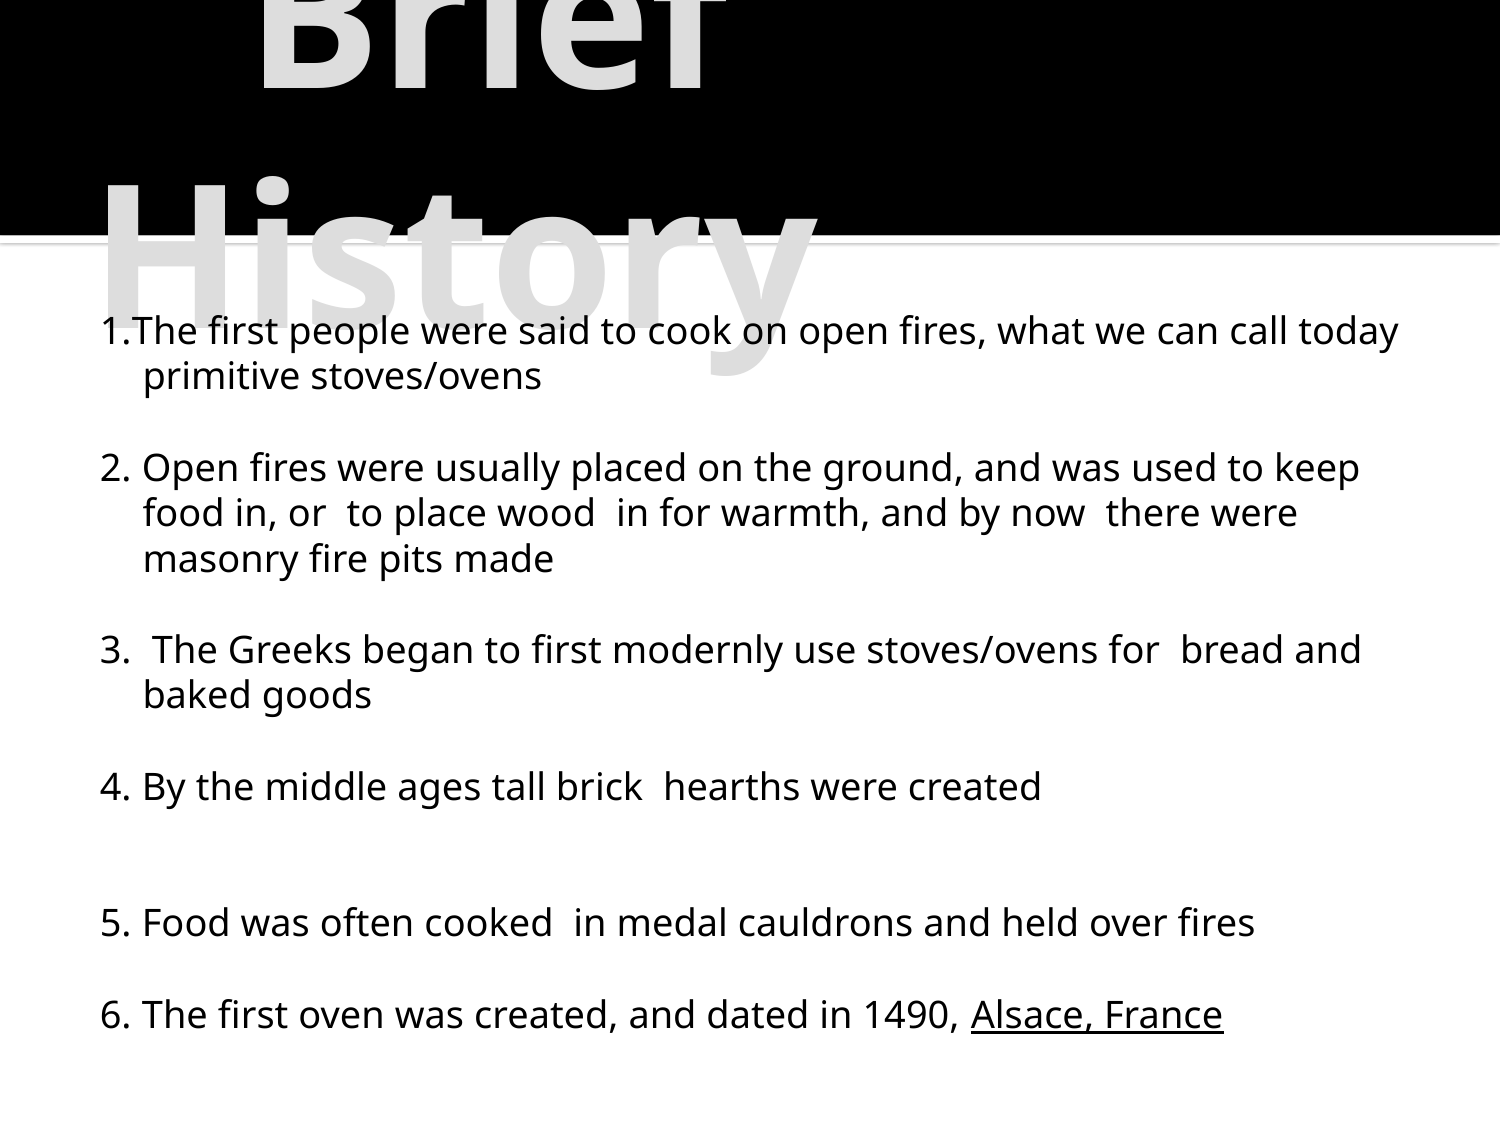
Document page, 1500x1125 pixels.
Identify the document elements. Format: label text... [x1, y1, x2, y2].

list 1.The first people were said to cook on open fires, what we can call today primitive stoves/ovens 2. Open fires were usually placed on the ground, and was used to keep food in, or to place wood in for warmth, and by now there were masonry fire pits made 3. The Greeks began to first modernly use stoves/ovens for bread and baked goods 4. By the middle ages tall brick hearths were created 5. Food was often cooked in medal cauldrons and held over fires 6. The first oven was created, and dated in 1490, Alsace, France [75, 291, 1425, 1050]
title Brief History [75, 25, 1425, 231]
